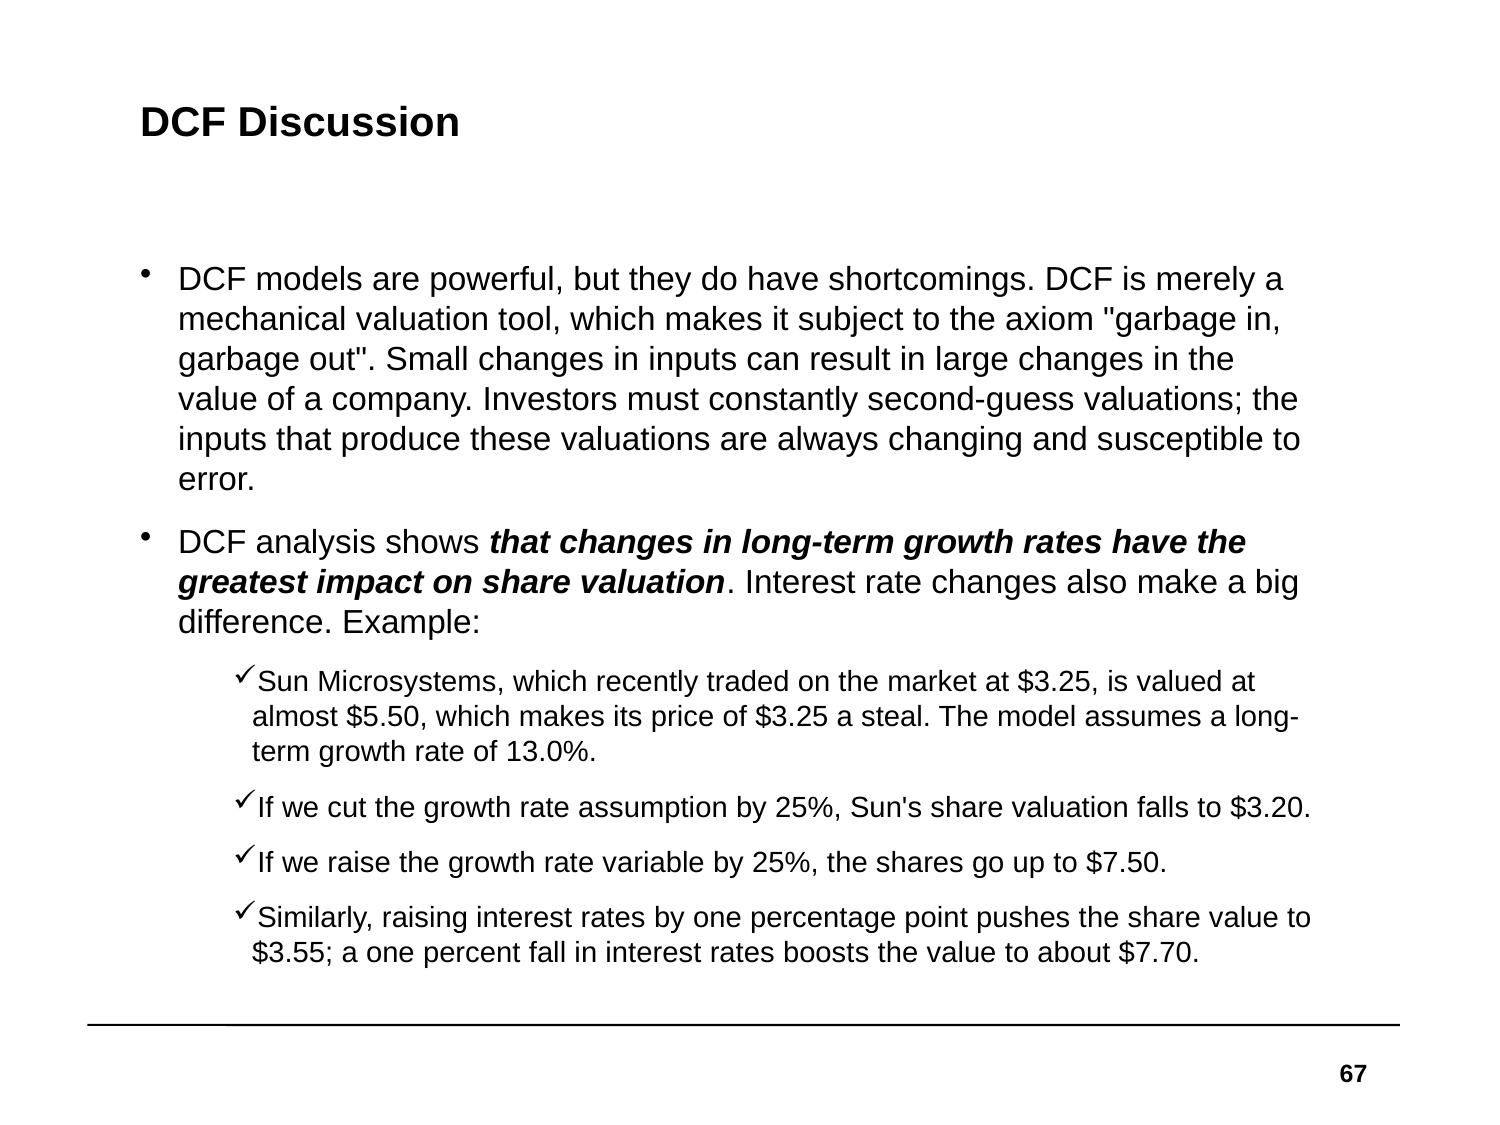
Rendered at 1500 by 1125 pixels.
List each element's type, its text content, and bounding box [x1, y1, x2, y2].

title DCF Discussion [125, 87, 1375, 225]
list DCF models are powerful, but they do have shortcomings. DCF is merely a mechanical valuation tool, which makes it subject to the axiom "garbage in, garbage out". Small changes in inputs can result in large changes in the value of a company. Investors must constantly second-guess valuations; the inputs that produce these valuations are always changing and susceptible to error. DCF analysis shows that changes in long-term growth rates have the greatest impact on share valuation. Interest rate changes also make a big difference. Example: Sun Microsystems, which recently traded on the market at $3.25, is valued at almost $5.50, which makes its price of $3.25 a steal. The model assumes a long-term growth rate of 13.0%. If we cut the growth rate assumption by 25%, Sun's share valuation falls to $3.20. If we raise the growth rate variable by 25%, the shares go up to $7.50. Similarly, raising interest rates by one percentage point pushes the share value to $3.55; a one percent fall in interest rates boosts the value to about $7.70. [125, 249, 1338, 1000]
